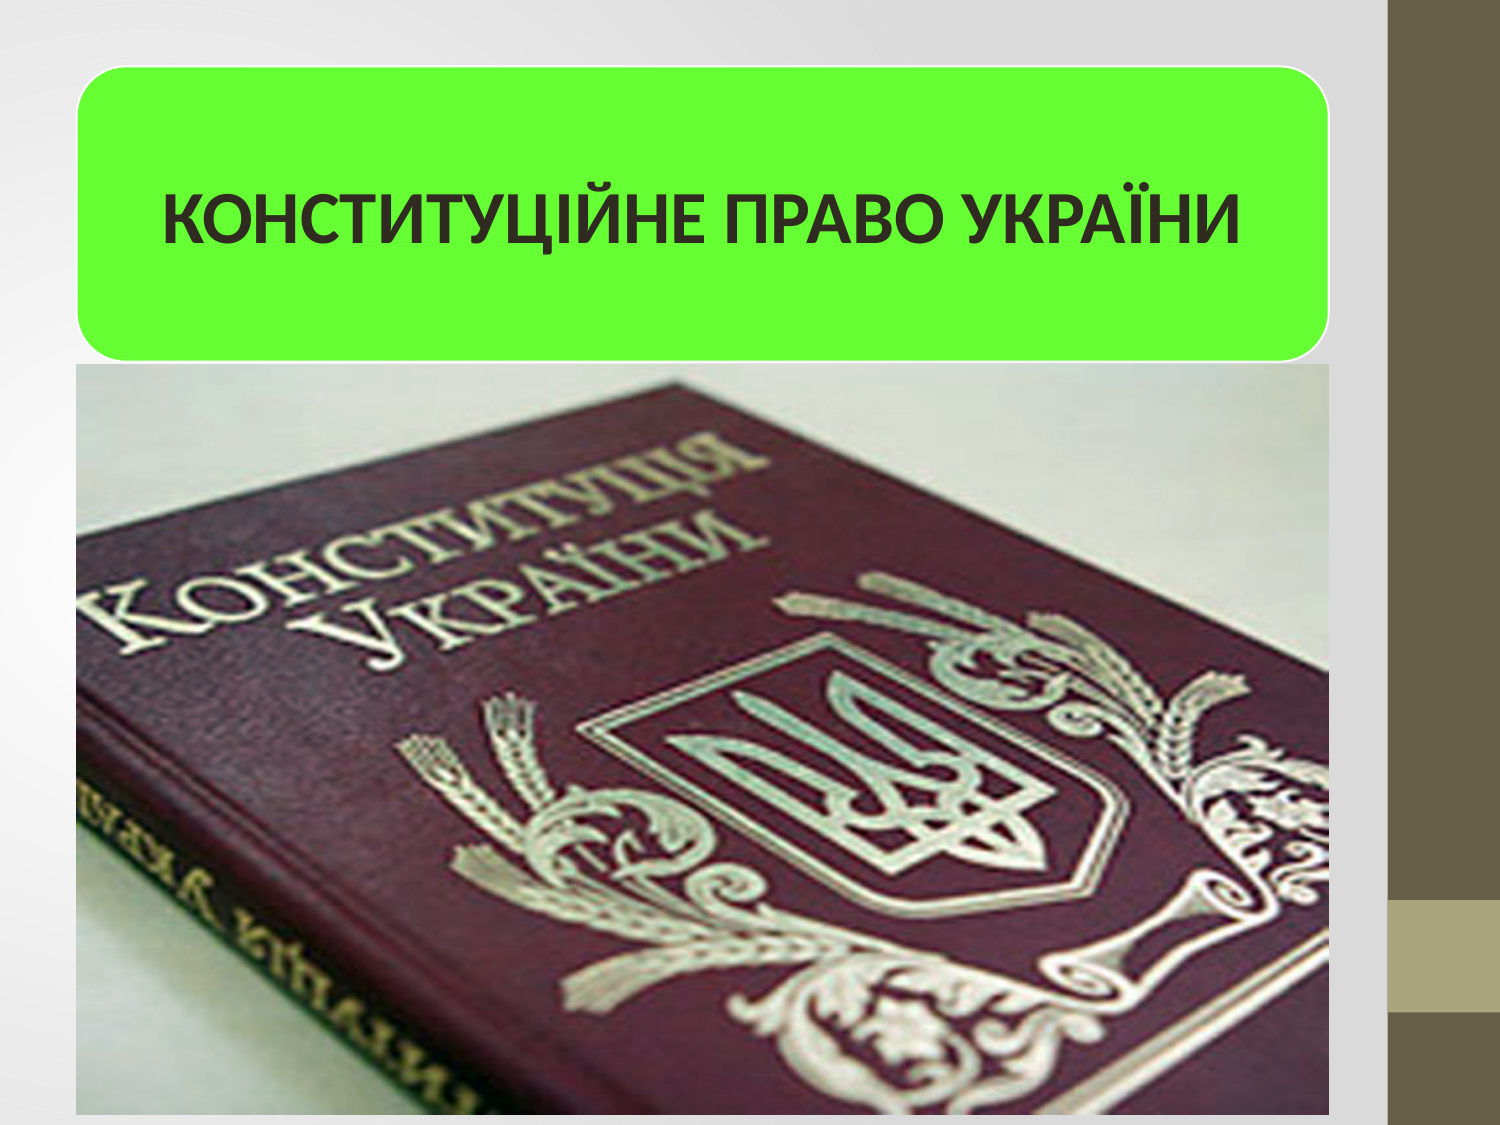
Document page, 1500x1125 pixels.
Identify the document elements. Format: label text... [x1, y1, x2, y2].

text_box КОНСТИТУЦІЙНЕ ПРАВО УКРАЇНИ [75, 65, 1330, 357]
picture [76, 364, 1330, 1116]
